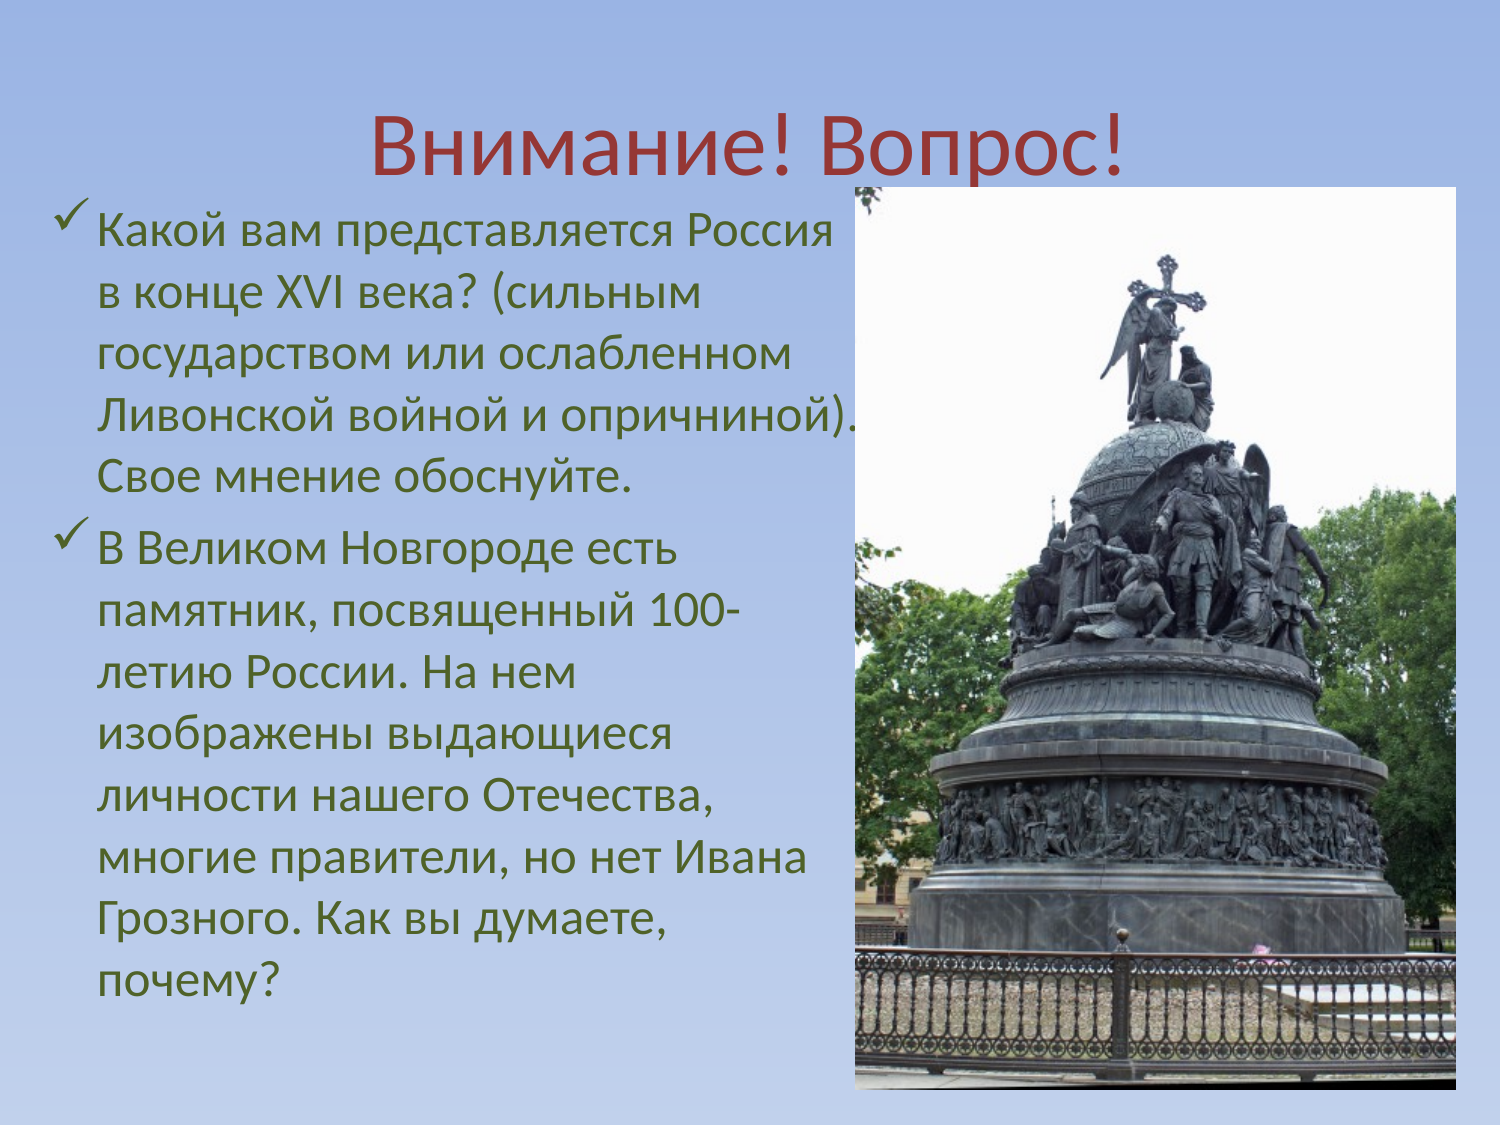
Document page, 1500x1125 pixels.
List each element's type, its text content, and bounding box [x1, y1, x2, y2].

picture [855, 187, 1456, 1091]
title Внимание! Вопрос! [75, 45, 1425, 187]
list Какой вам представляется Россия в конце XVI века? (сильным государством или ослабленном Ливонской войной и опричниной). Свое мнение обоснуйте. В Великом Новгороде есть памятник, посвященный 100-летию России. На нем изображены выдающиеся личности нашего Отечества, многие правители, но нет Ивана Грозного. Как вы думаете, почему? [35, 187, 853, 1067]
